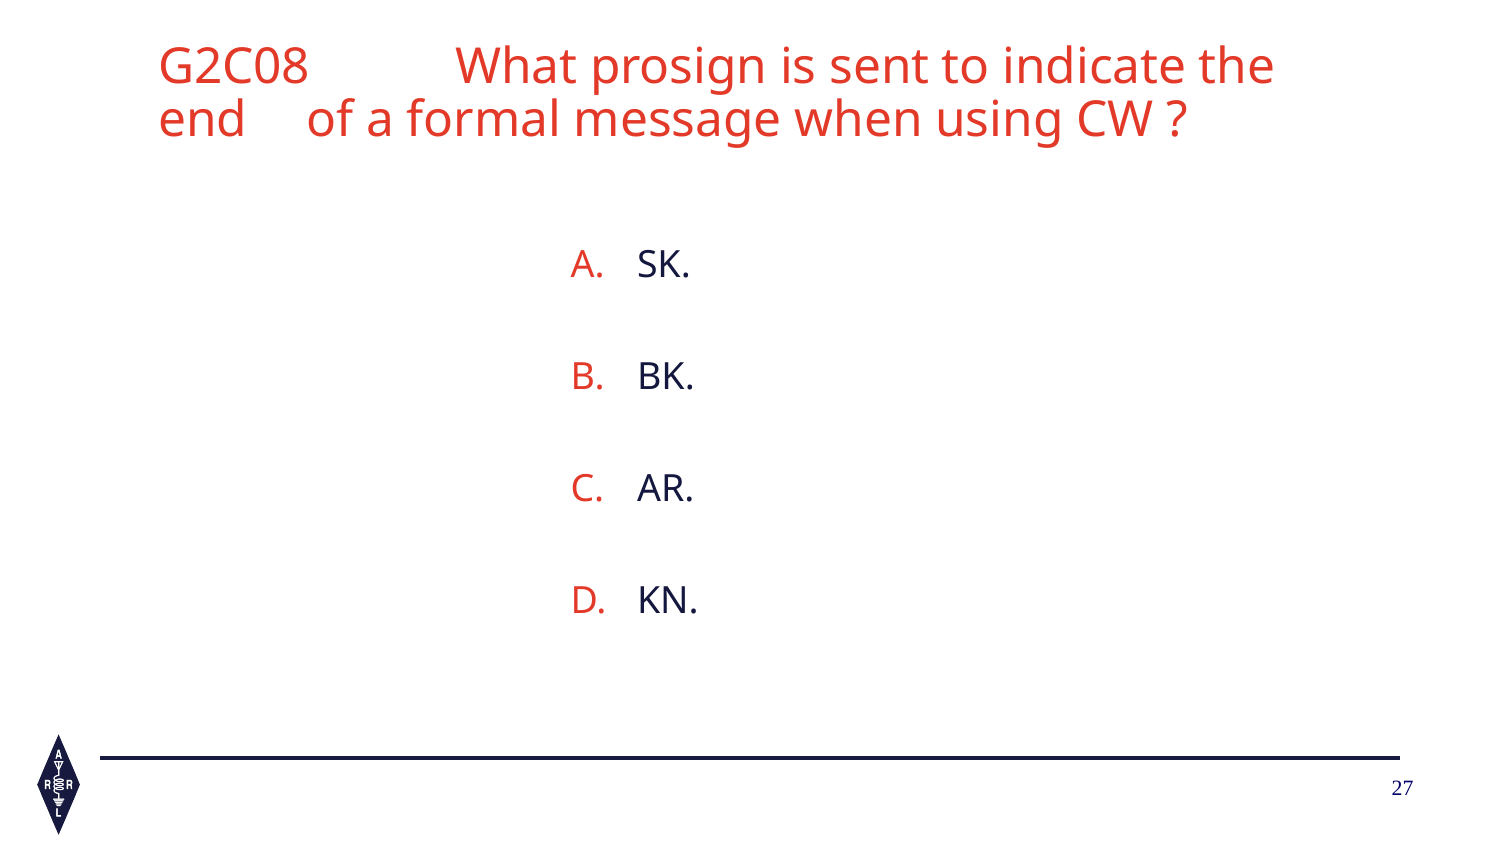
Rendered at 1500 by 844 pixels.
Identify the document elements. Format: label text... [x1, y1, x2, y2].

text_box 27 [1353, 768, 1425, 827]
title G2C08 What prosign is sent to indicate the end of a formal message when using CW ? [158, 34, 1342, 170]
picture [37, 734, 80, 835]
list SK. BK. AR. KN. [570, 239, 930, 769]
